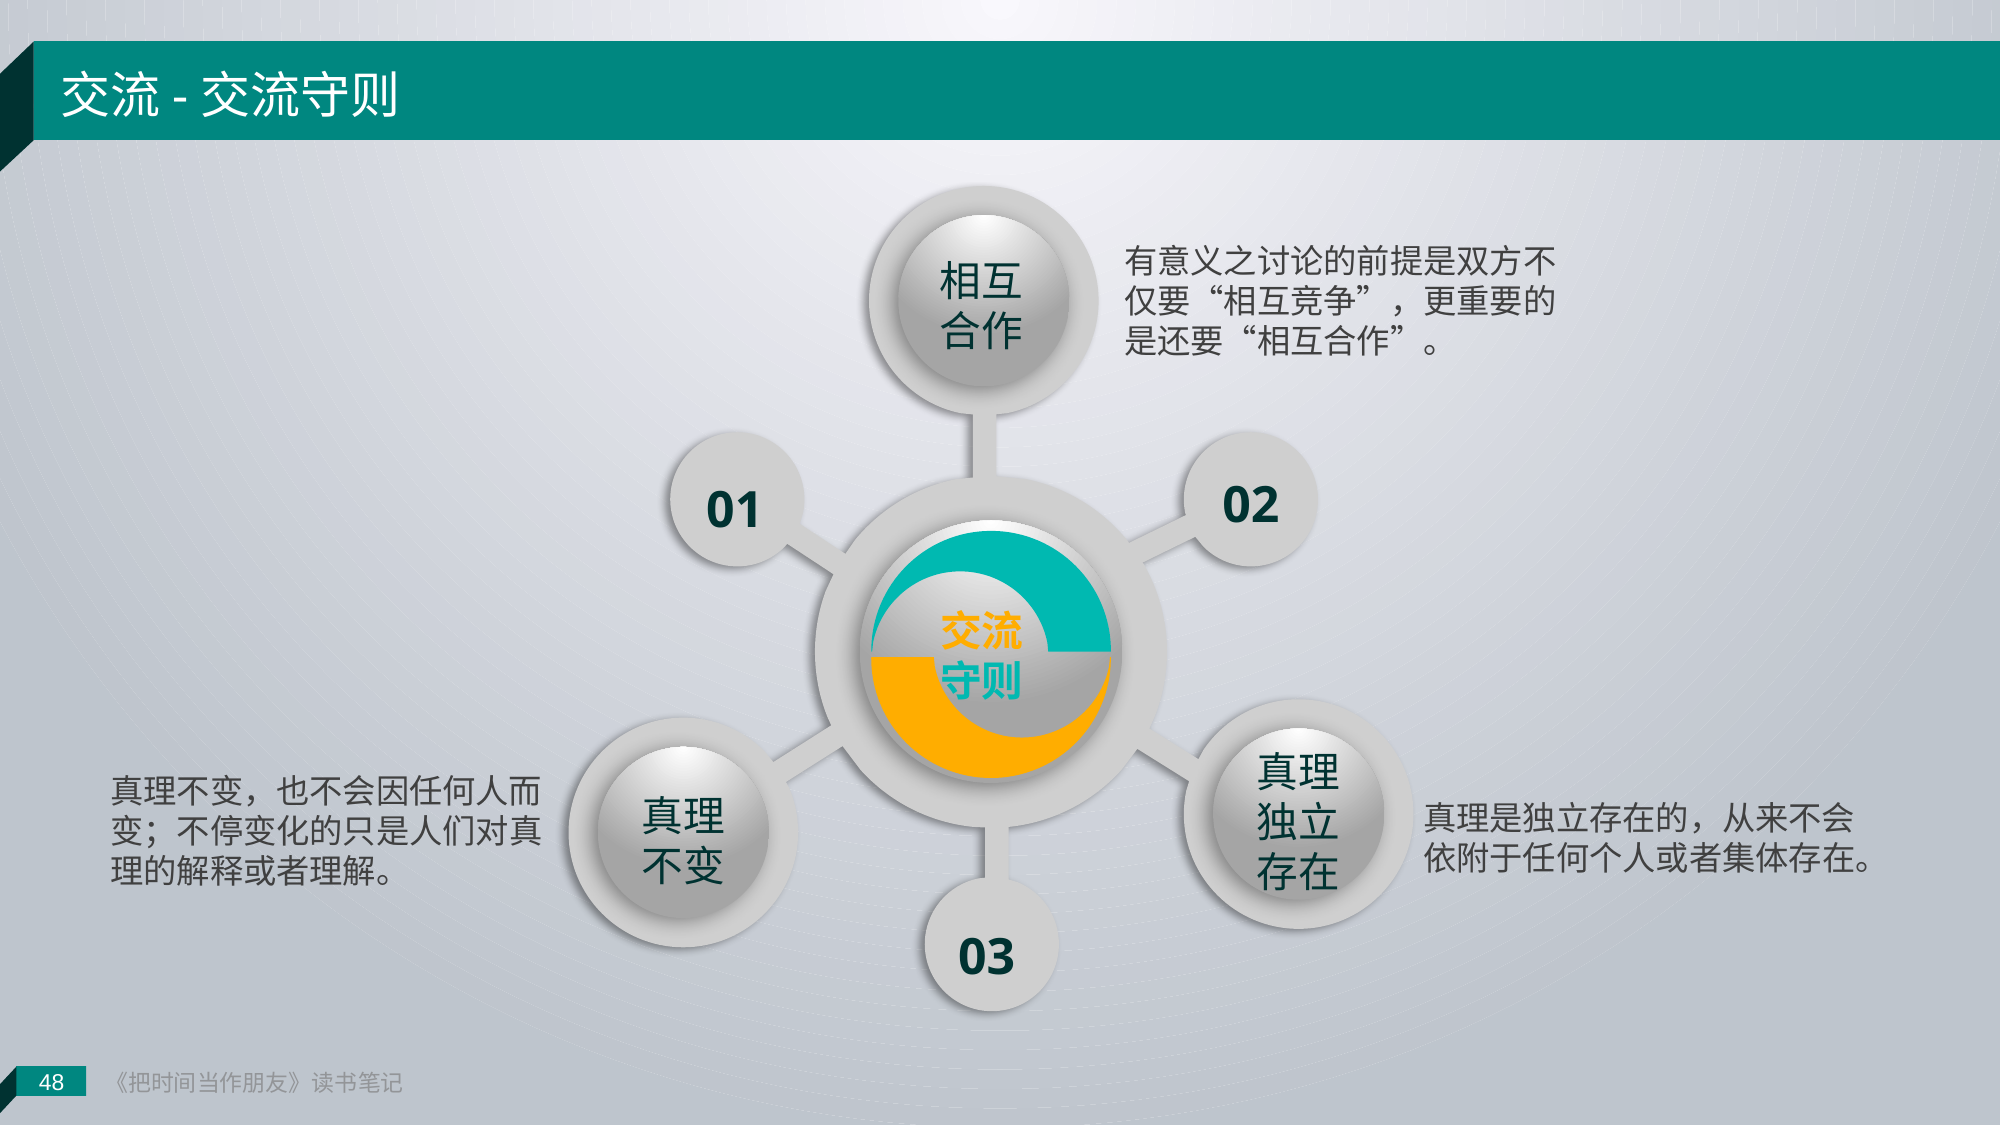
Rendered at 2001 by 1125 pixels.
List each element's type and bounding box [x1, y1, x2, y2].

text_box [0, 41, 2000, 1117]
text_box [859, 520, 1123, 783]
